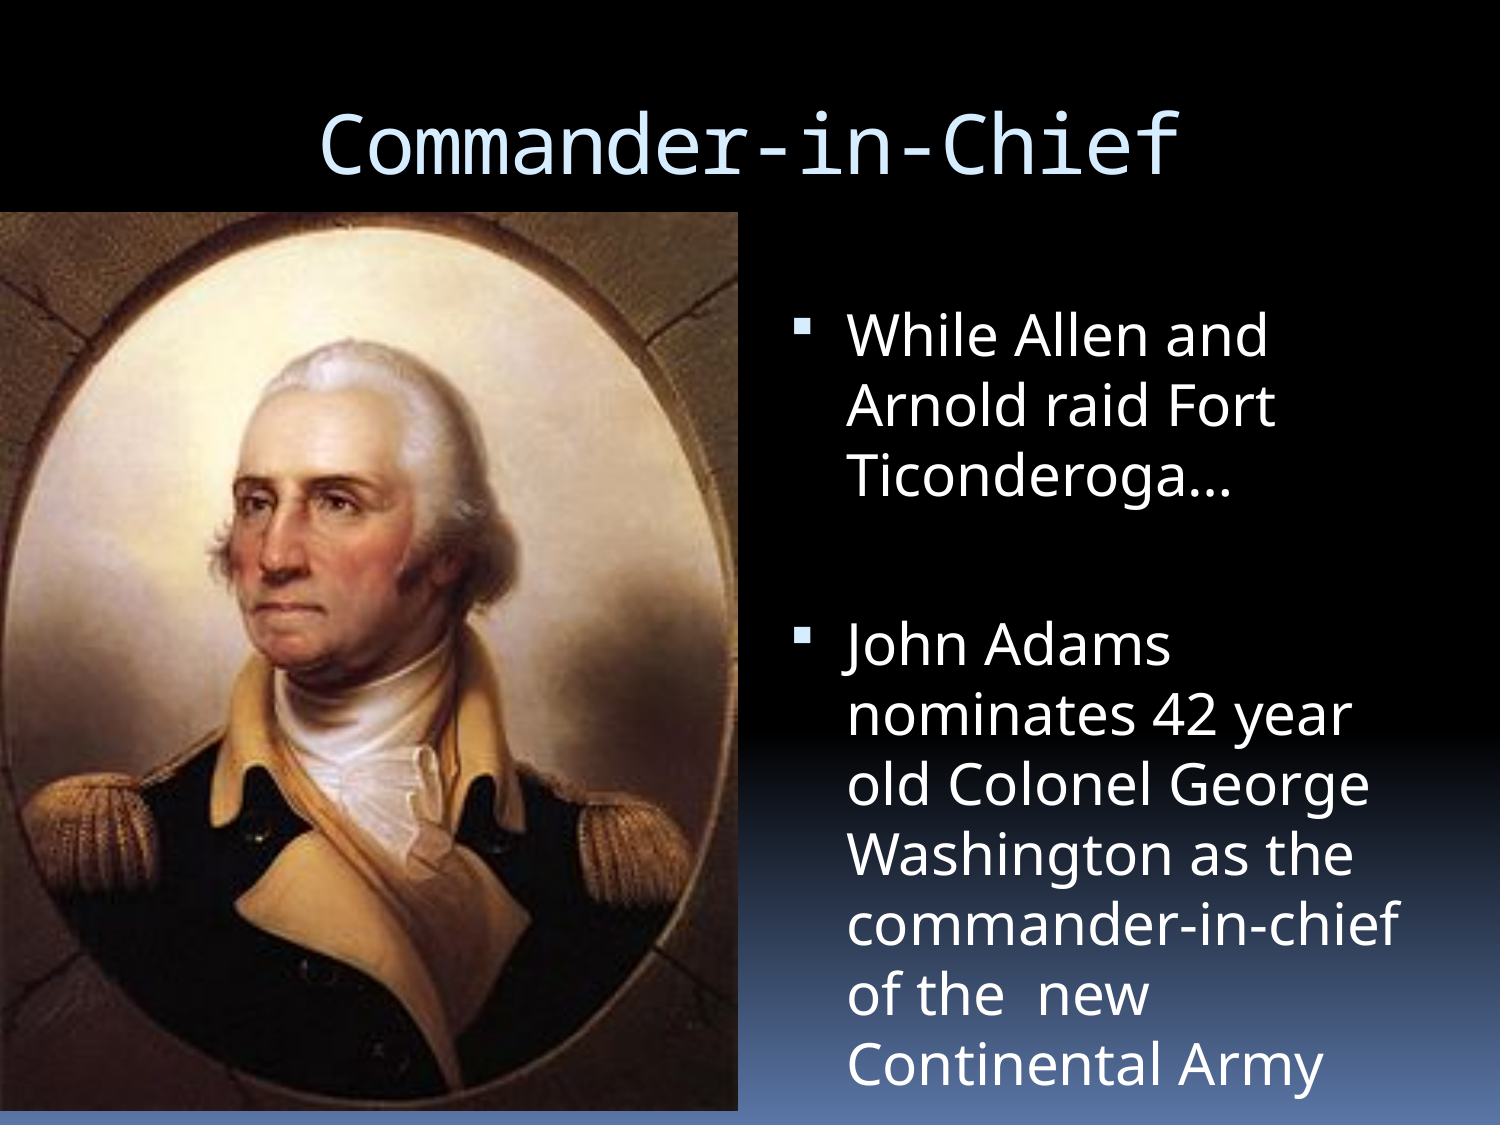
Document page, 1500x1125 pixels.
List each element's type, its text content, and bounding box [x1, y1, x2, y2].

list While Allen and Arnold raid Fort Ticonderoga… John Adams nominates 42 year old Colonel George Washington as the commander-in-chief of the new Continental Army [763, 290, 1427, 1033]
title Commander-in-Chief [75, 83, 1425, 234]
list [0, 212, 738, 1111]
